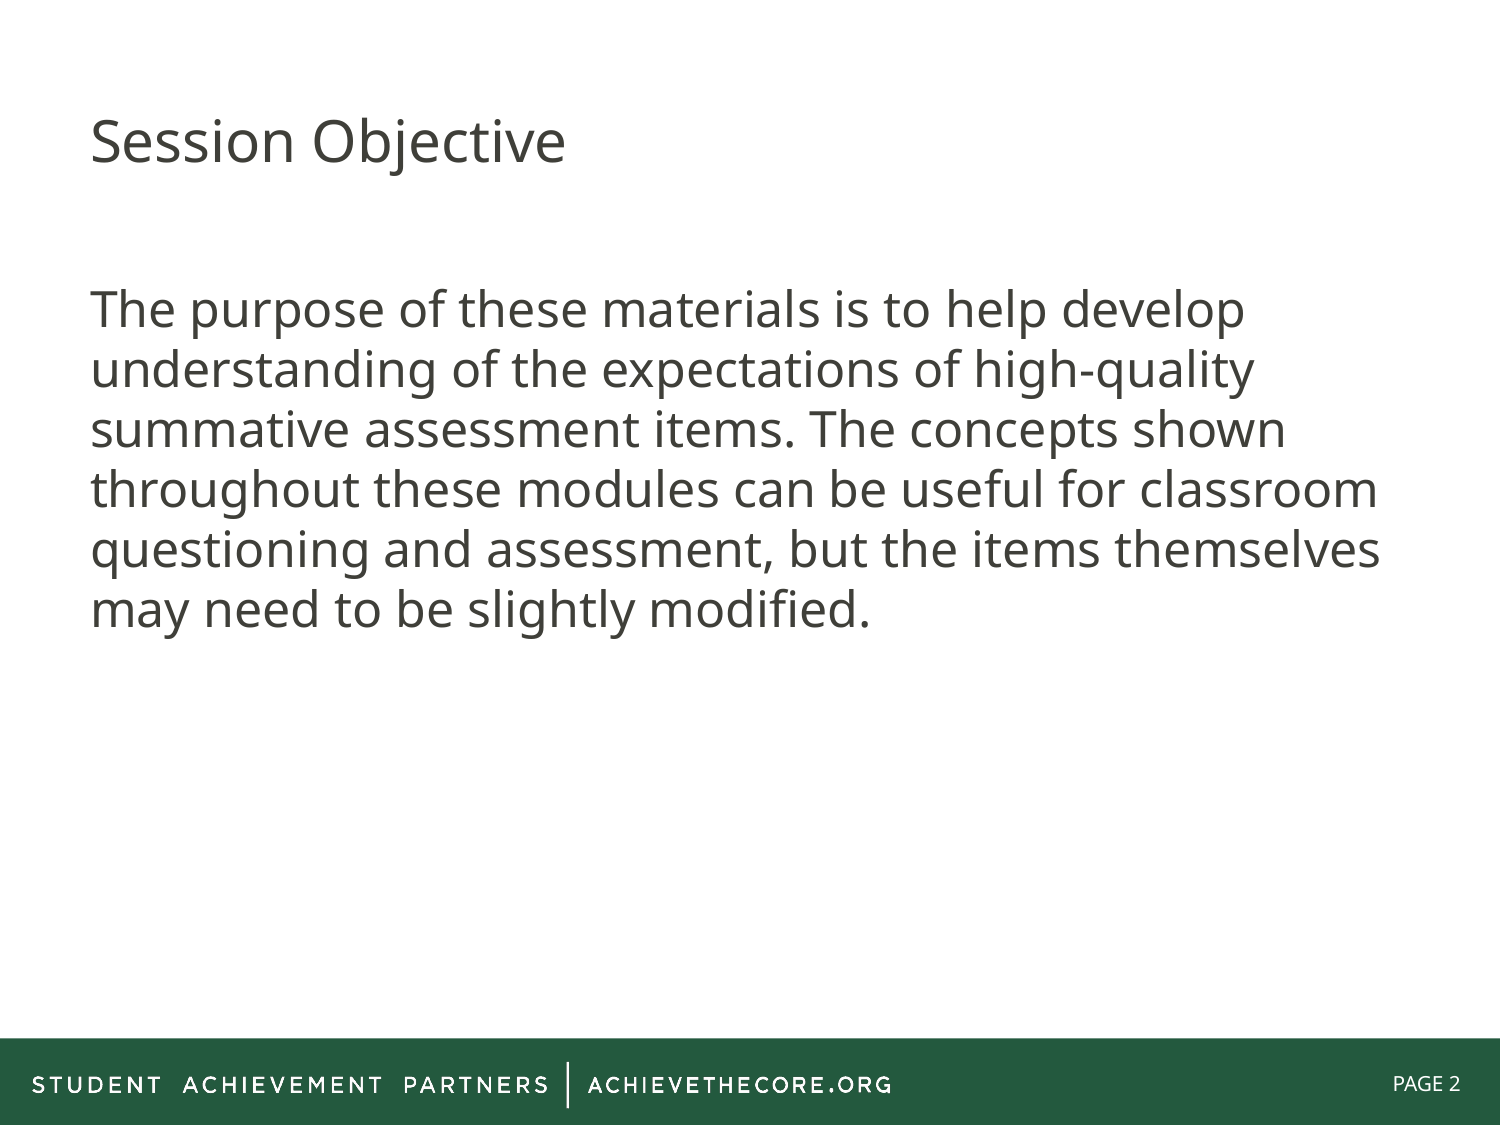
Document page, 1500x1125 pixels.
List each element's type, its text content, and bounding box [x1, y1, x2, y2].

title Session Objective [75, 45, 1425, 233]
picture [12, 1055, 911, 1112]
list The purpose of these materials is to help develop understanding of the expectations of high-quality summative assessment items. The concepts shown throughout these modules can be useful for classroom questioning and assessment, but the items themselves may need to be slightly modified. [75, 262, 1425, 1005]
